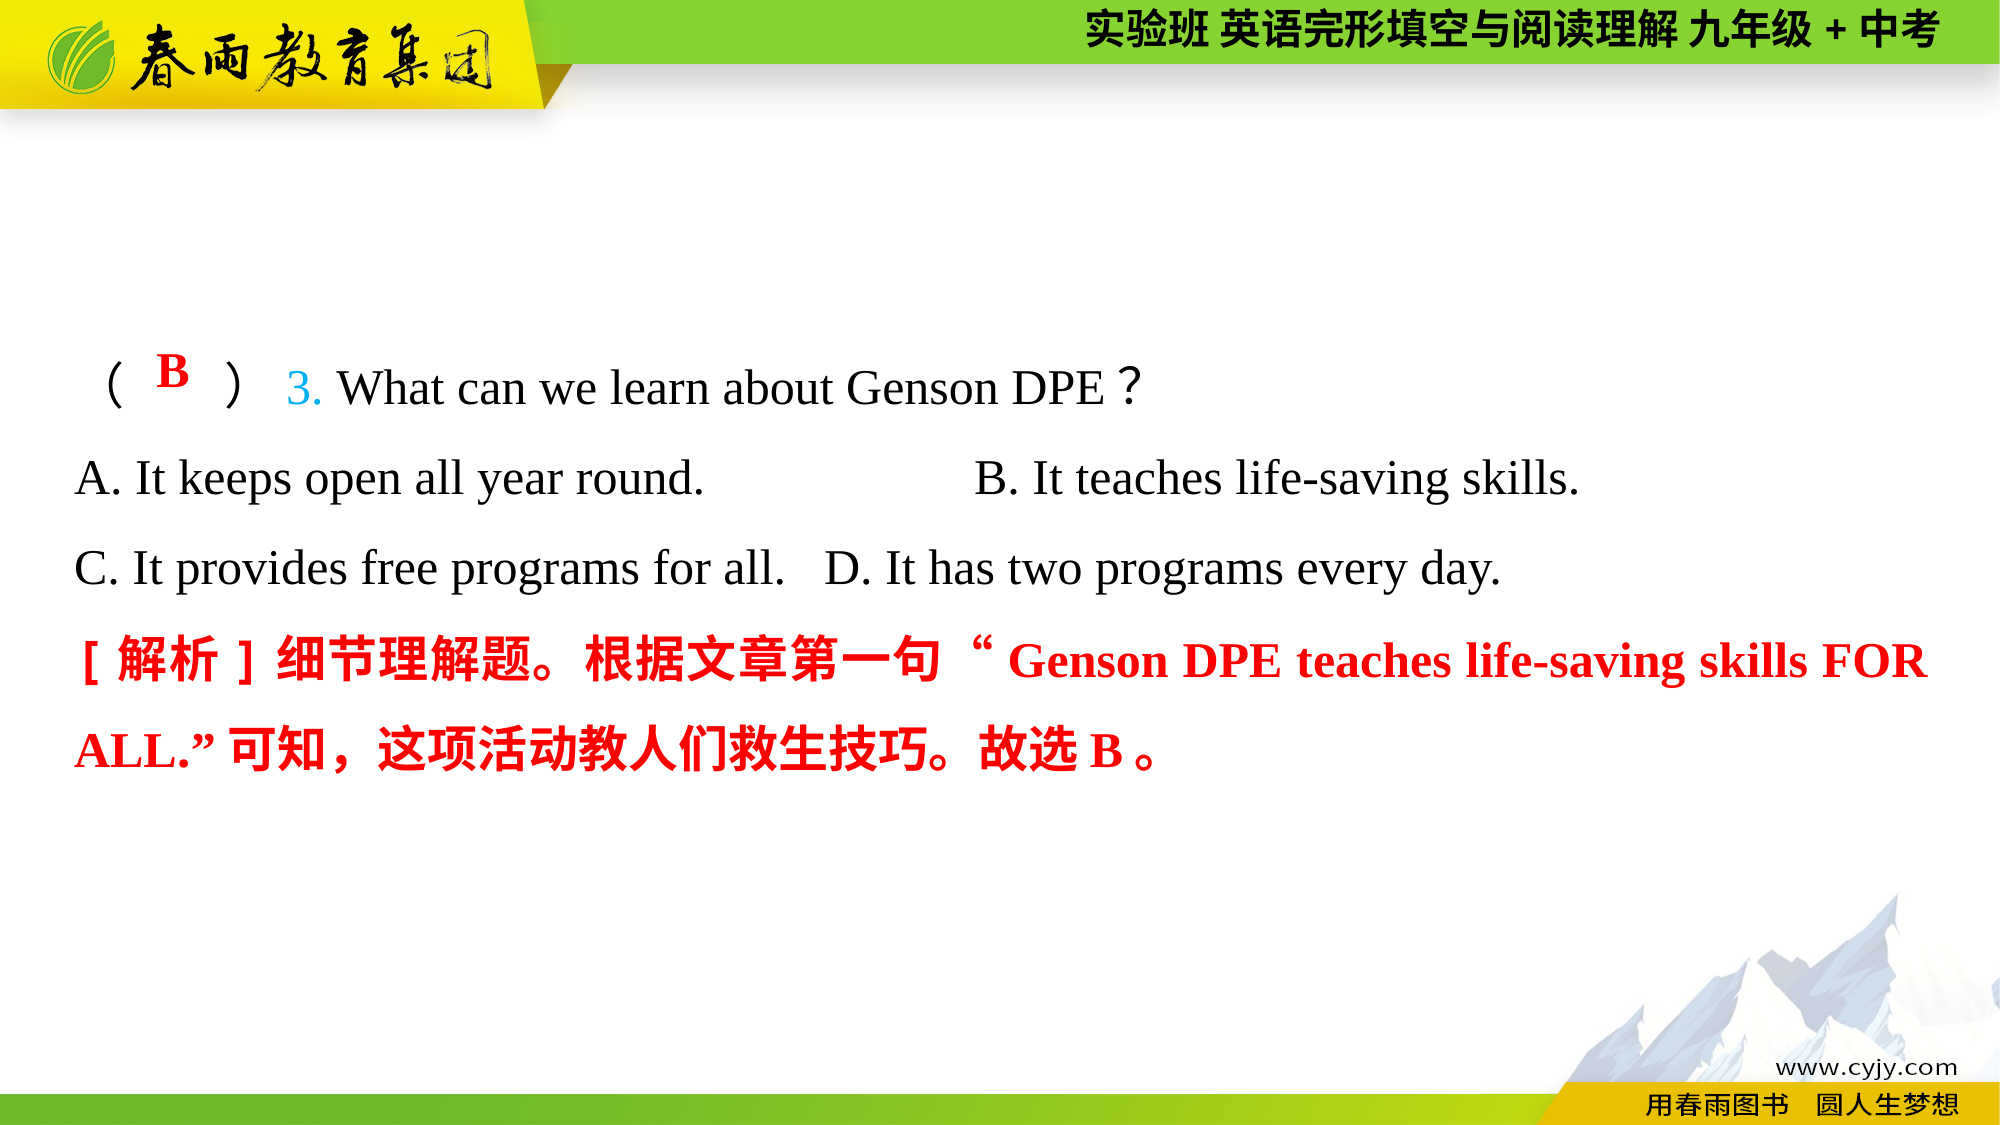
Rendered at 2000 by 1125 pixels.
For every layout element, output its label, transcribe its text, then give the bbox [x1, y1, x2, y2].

list （ ）3. What can we learn about Genson DPE？ A. It keeps open all year round. B. It teaches life-saving skills. C. It provides free programs for all. D. It has two programs every day. [59, 317, 1944, 589]
text_box [解析]细节理解题。根据文章第一句“Genson DPE teaches life-saving skills FOR ALL.”可知，这项活动教人们救生技巧。故选B。 [59, 589, 1944, 785]
picture [0, 0, 2000, 1125]
text_box B [141, 330, 205, 405]
